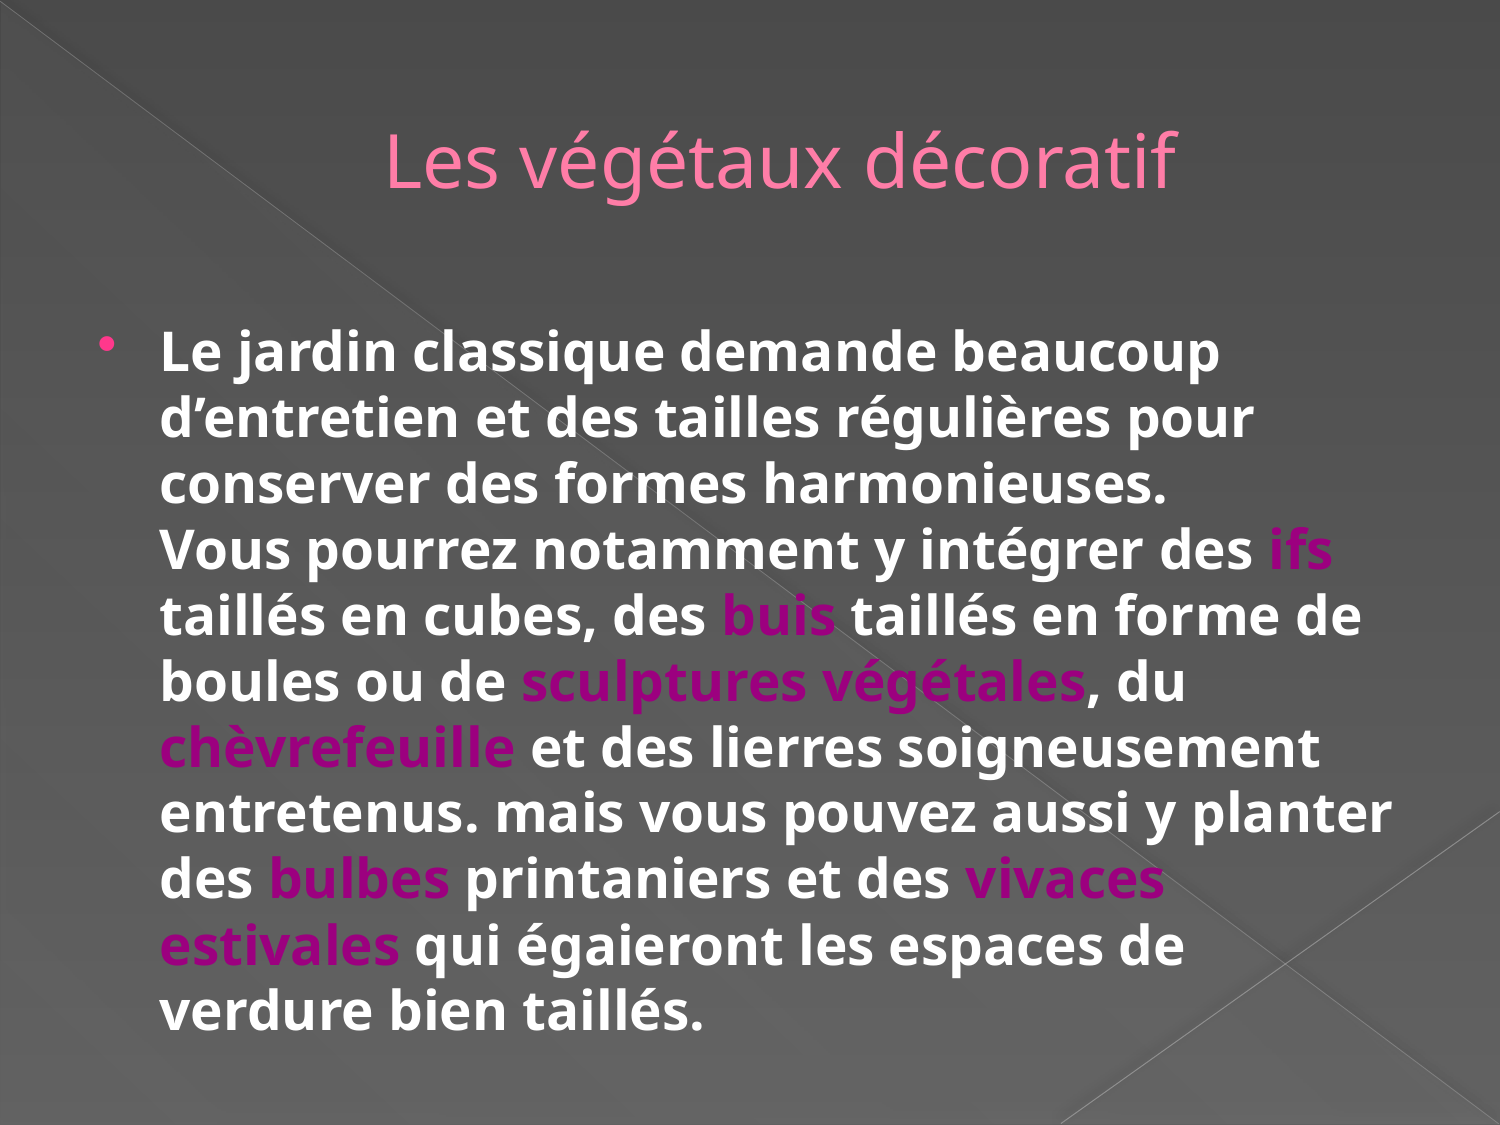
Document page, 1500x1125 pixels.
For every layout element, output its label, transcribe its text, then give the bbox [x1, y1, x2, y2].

title Les végétaux décoratif [75, 43, 1425, 274]
list Le jardin classique demande beaucoup d’entretien et des tailles régulières pour conserver des formes harmonieuses. Vous pourrez notamment y intégrer des ifs taillés en cubes, des buis taillés en forme de boules ou de sculptures végétales, du chèvrefeuille et des lierres soigneusement entretenus. mais vous pouvez aussi y planter des bulbes printaniers et des vivaces estivales qui égaieront les espaces de verdure bien taillés. [75, 308, 1425, 1059]
